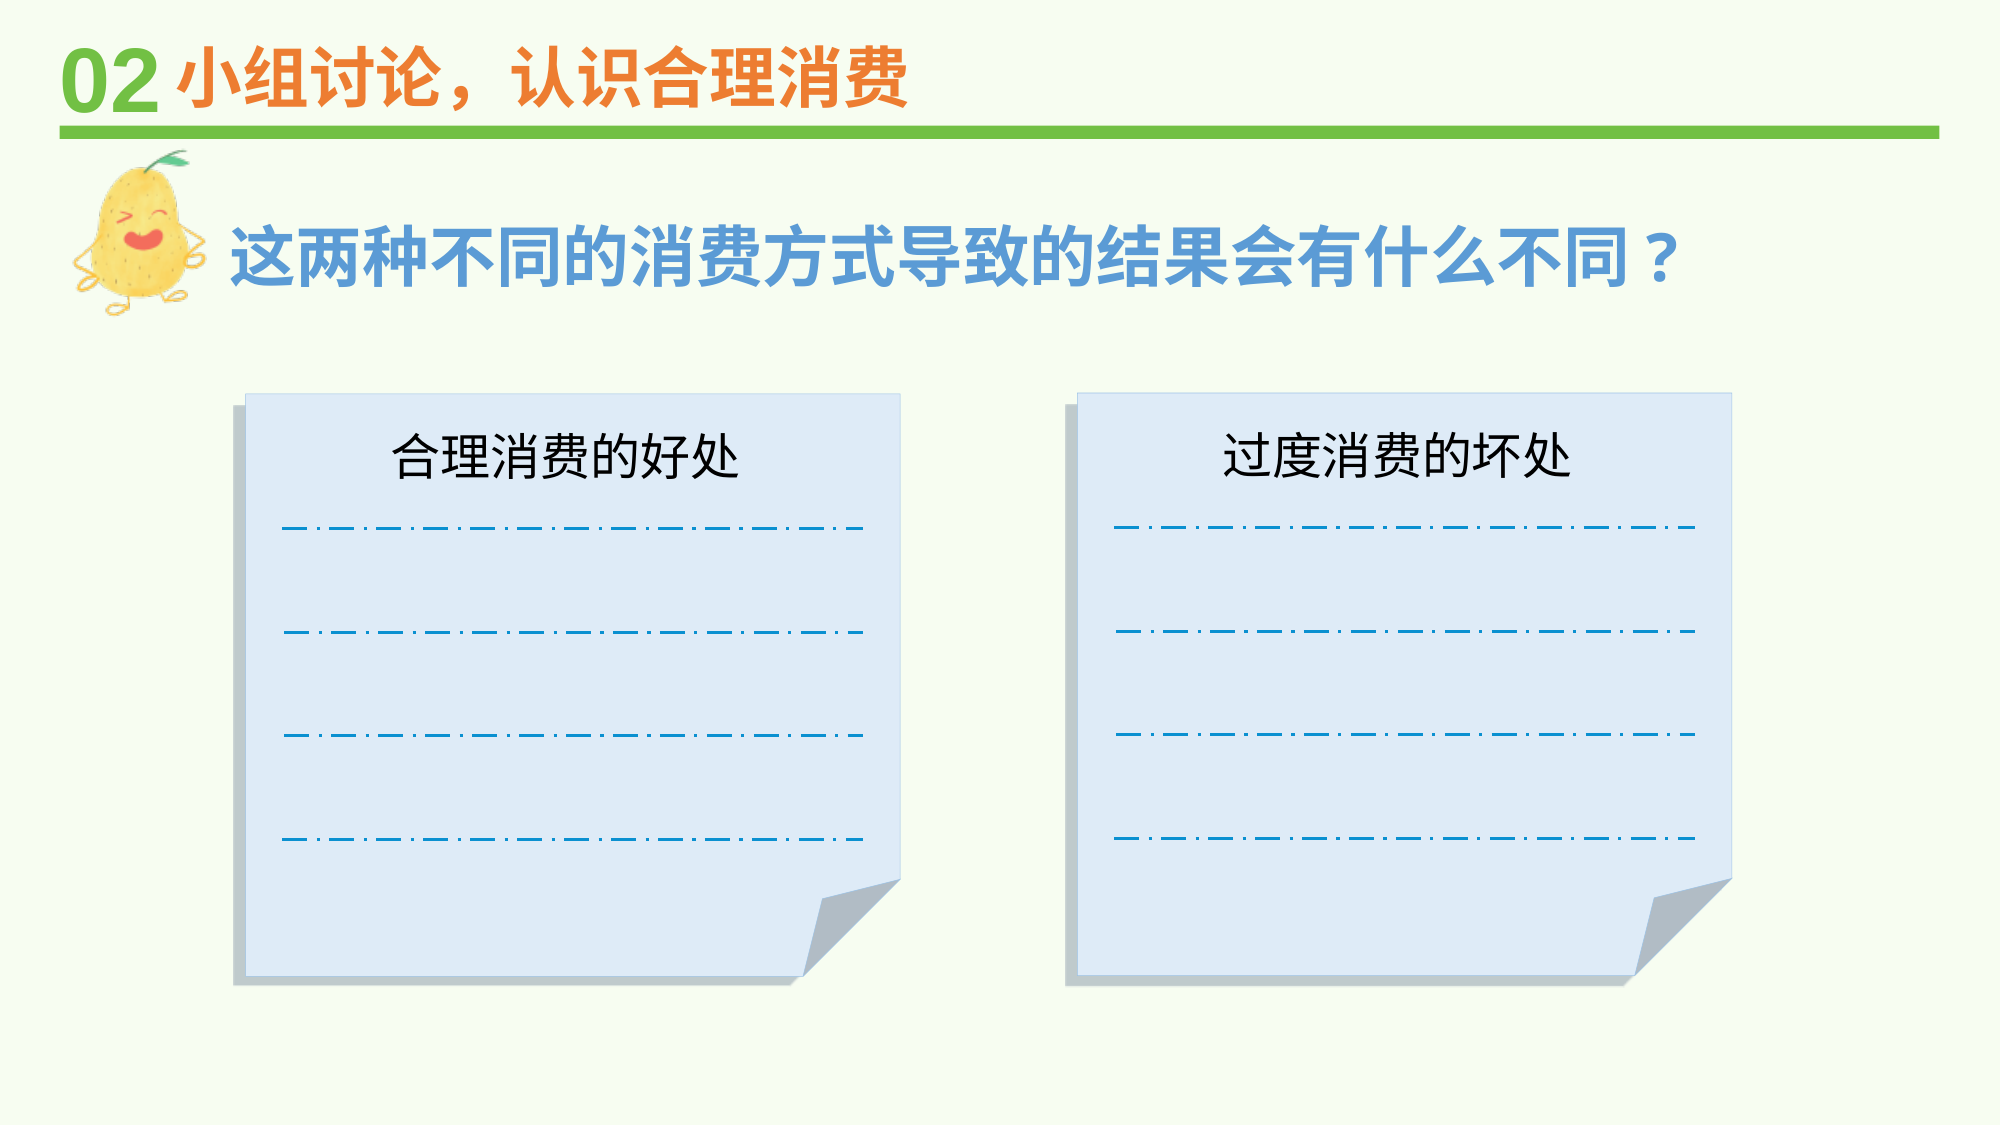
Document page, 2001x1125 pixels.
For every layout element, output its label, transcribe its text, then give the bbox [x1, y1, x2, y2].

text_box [1077, 390, 1732, 978]
picture [59, 138, 243, 322]
text_box 这两种不同的消费方式导致的结果会有什么不同? [243, 207, 1688, 303]
text_box [59, 125, 1940, 140]
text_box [245, 391, 901, 979]
text_box 小组讨论，认识合理消费 [160, 28, 940, 123]
text_box 02 [59, 24, 161, 125]
